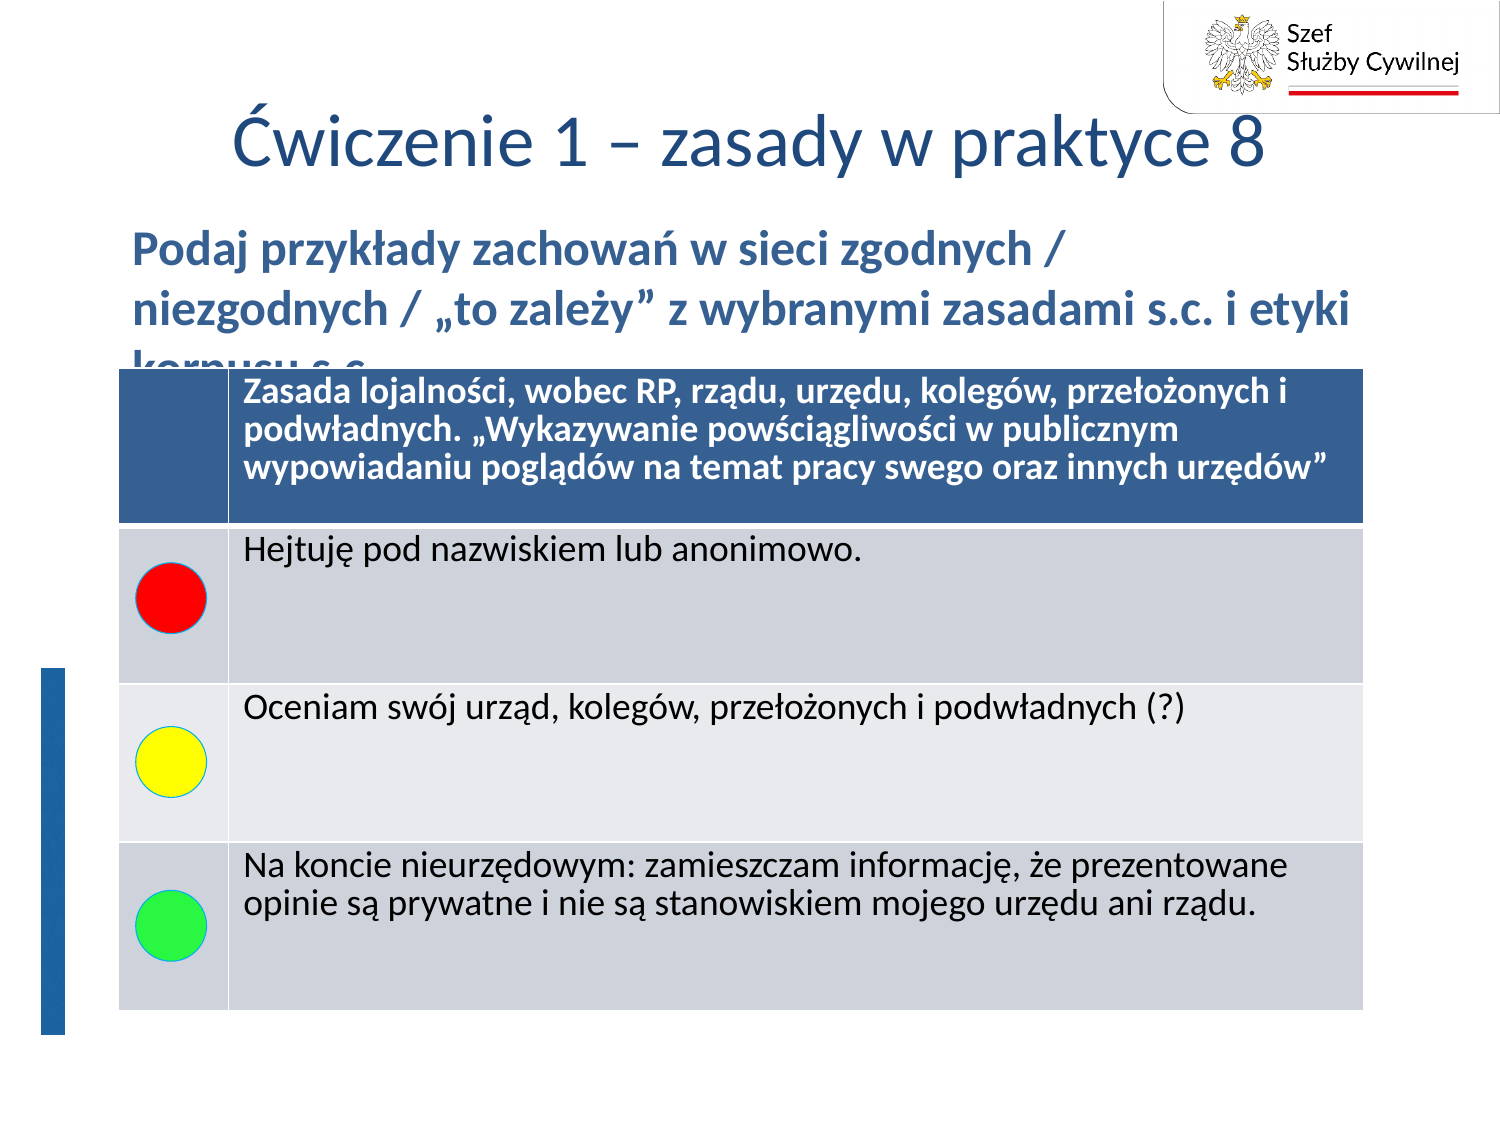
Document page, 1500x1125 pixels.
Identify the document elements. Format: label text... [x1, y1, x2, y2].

picture [1163, 0, 1500, 114]
table_cell Na koncie nieurzędowym: zamieszczam informację, że prezentowane opinie są prywatne i nie są stanowiskiem mojego urzędu ani rządu. [229, 843, 1363, 1010]
table_cell [119, 843, 228, 1010]
text_box [133, 724, 209, 800]
text_box [133, 888, 209, 964]
title Ćwiczenie 1 – zasady w praktyce 8 [100, 83, 1400, 209]
table_header Zasada lojalności, wobec RP, rządu, urzędu, kolegów, przełożonych i podwładnych. „Wykazywanie powściągliwości w publicznym wypowiadaniu poglądów na temat pracy swego oraz innych urzędów” [229, 369, 1363, 523]
table_cell [119, 685, 228, 841]
table_cell [119, 529, 228, 683]
table_header [119, 369, 228, 523]
table_cell Hejtuję pod nazwiskiem lub anonimowo. [229, 529, 1363, 683]
text_box Podaj przykłady zachowań w sieci zgodnych / niezgodnych / „to zależy” z wybranymi zasadami s.c. i etyki korpusu s.c. [117, 208, 1382, 403]
table_cell Oceniam swój urząd, kolegów, przełożonych i podwładnych (?) [229, 685, 1363, 841]
text_box [133, 560, 209, 636]
picture [41, 668, 65, 1035]
